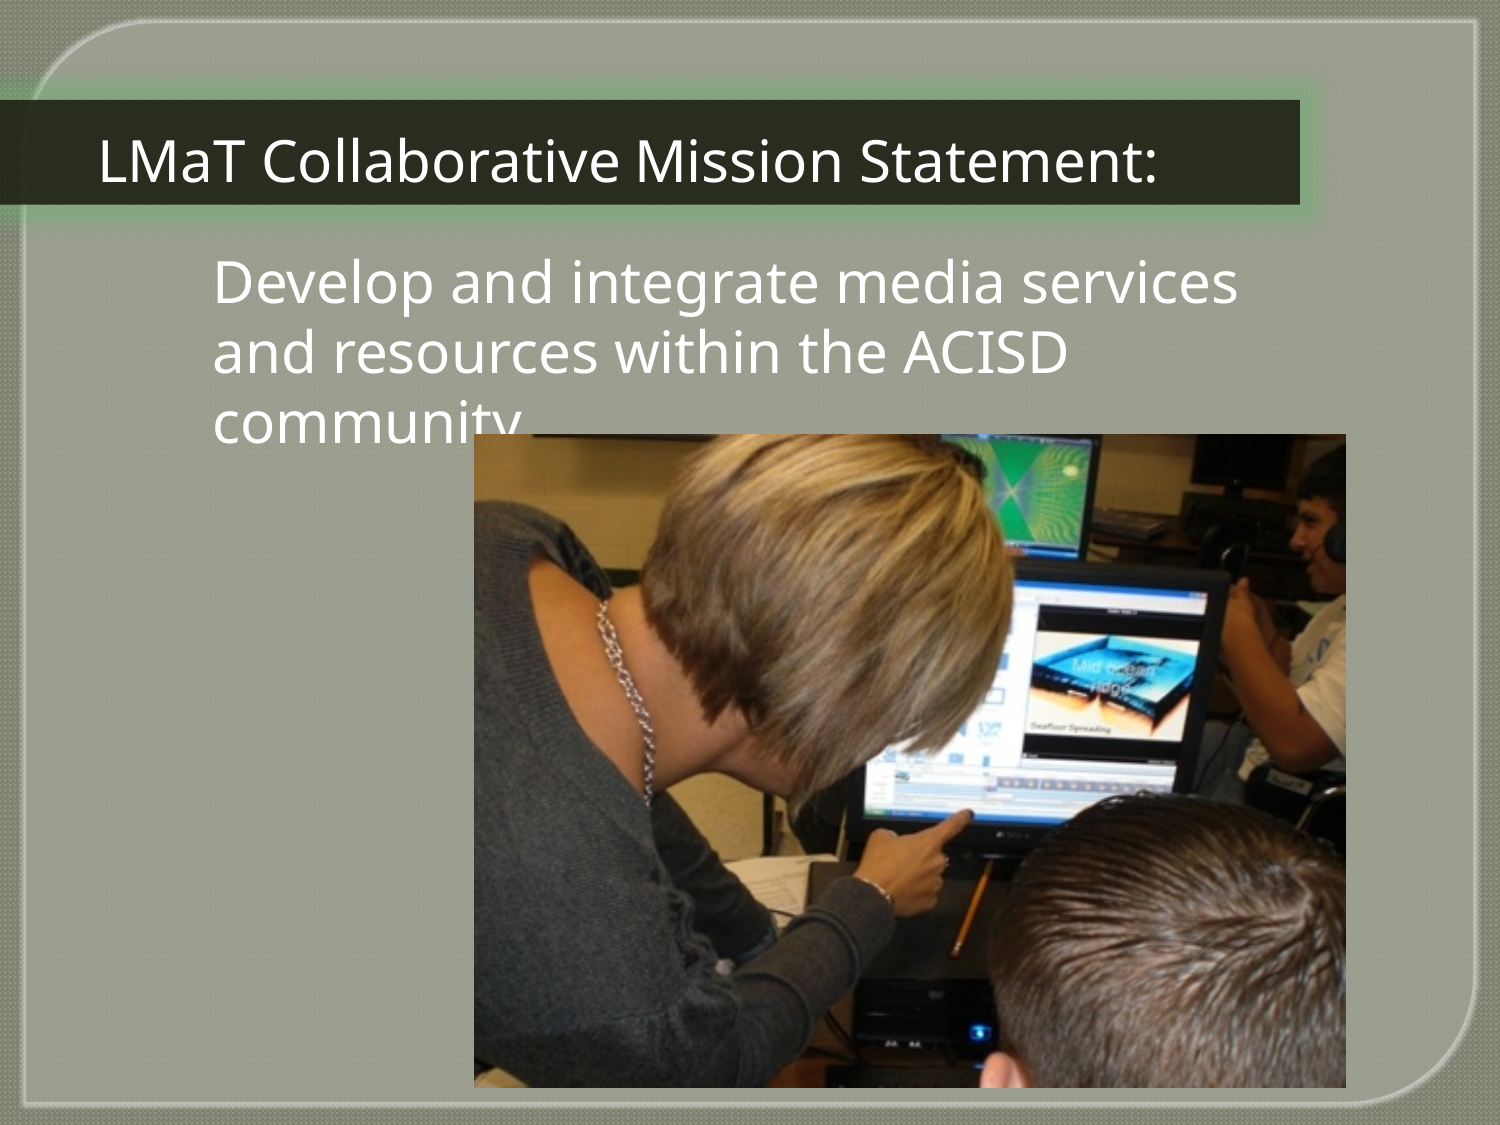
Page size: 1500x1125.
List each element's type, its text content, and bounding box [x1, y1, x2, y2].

text_box LMaT Collaborative Mission Statement: [0, 99, 1300, 205]
text_box Develop and integrate media services and resources within the ACISD community. [137, 237, 1463, 463]
picture [474, 434, 1346, 1088]
